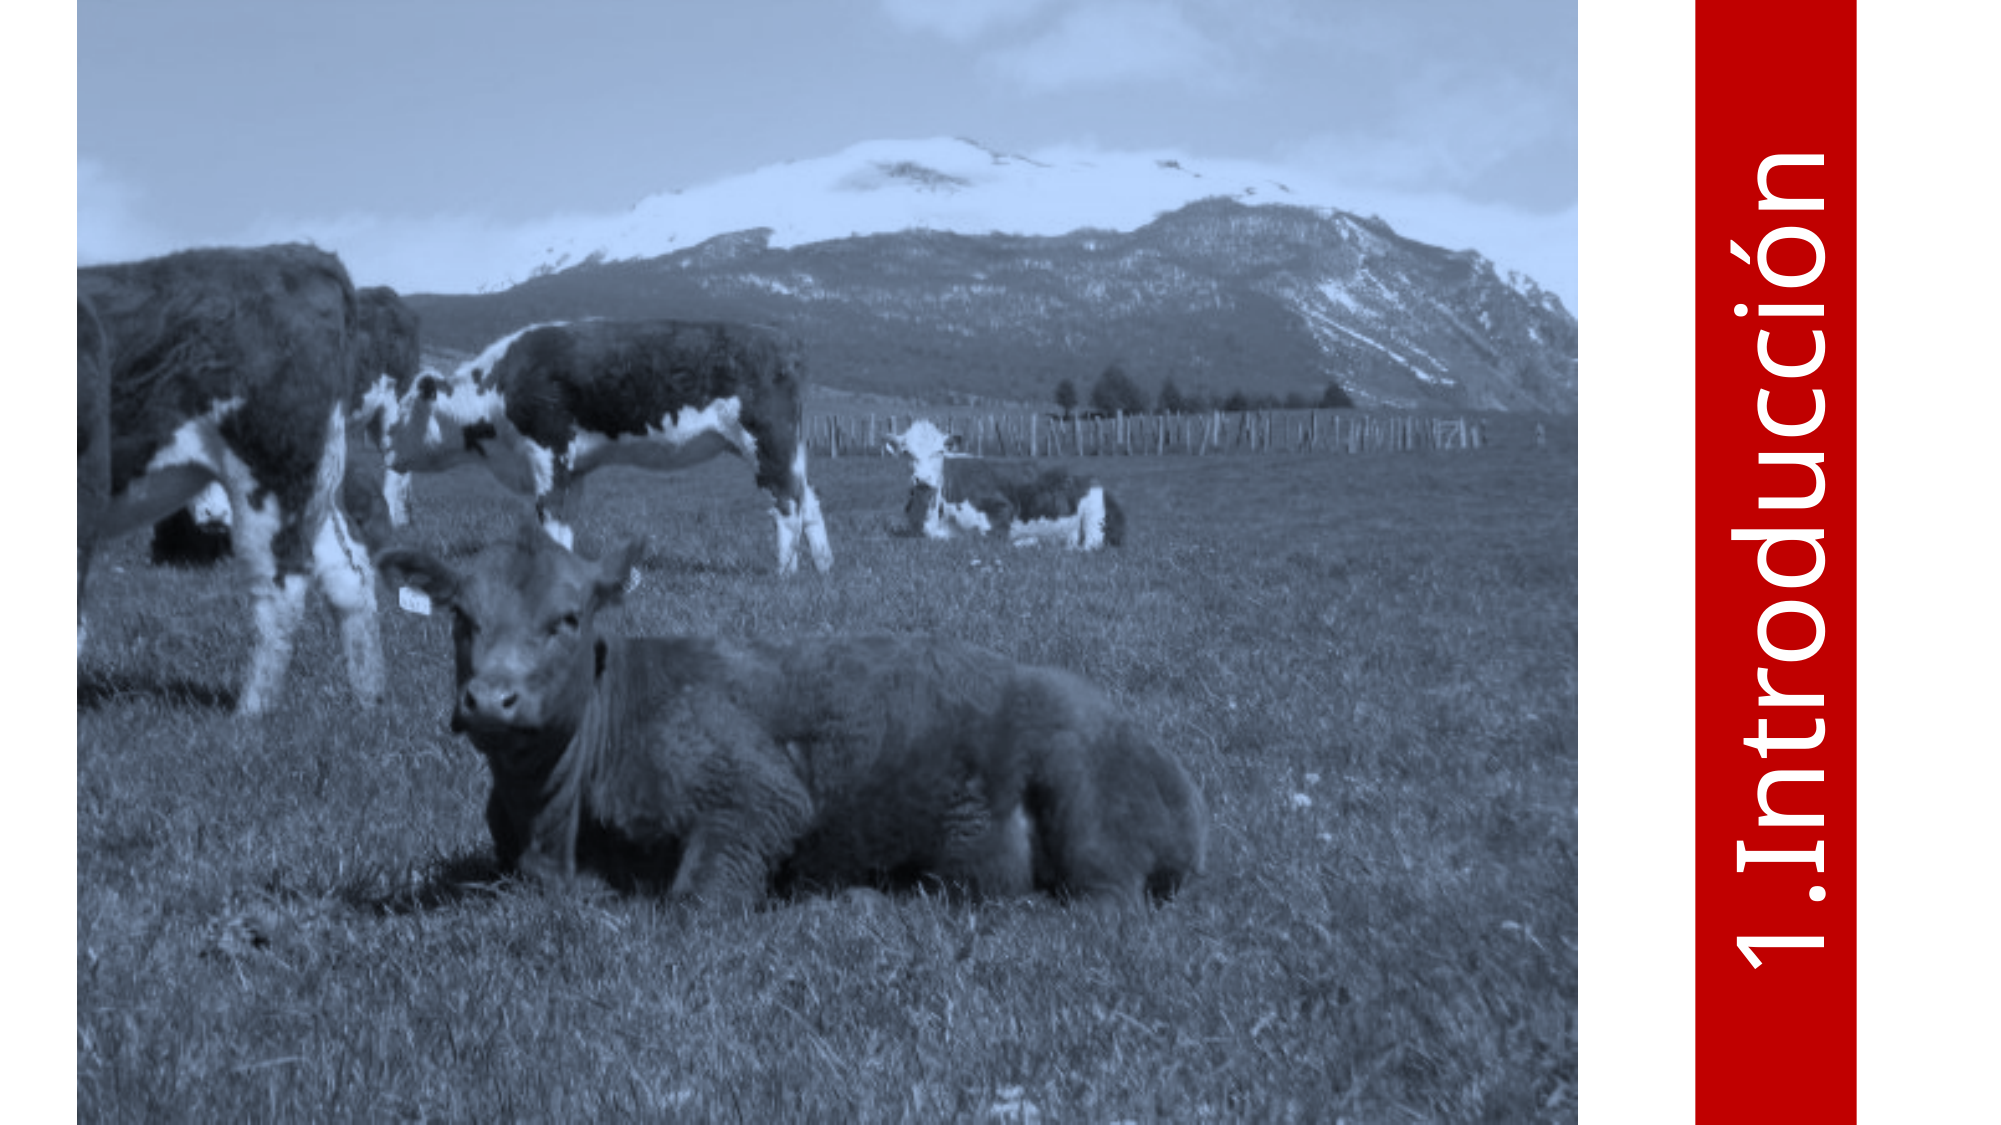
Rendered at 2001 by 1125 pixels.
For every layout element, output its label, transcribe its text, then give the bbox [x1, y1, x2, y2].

picture [77, 0, 1578, 1125]
text_box 1.Introducción [1695, 0, 1857, 1125]
